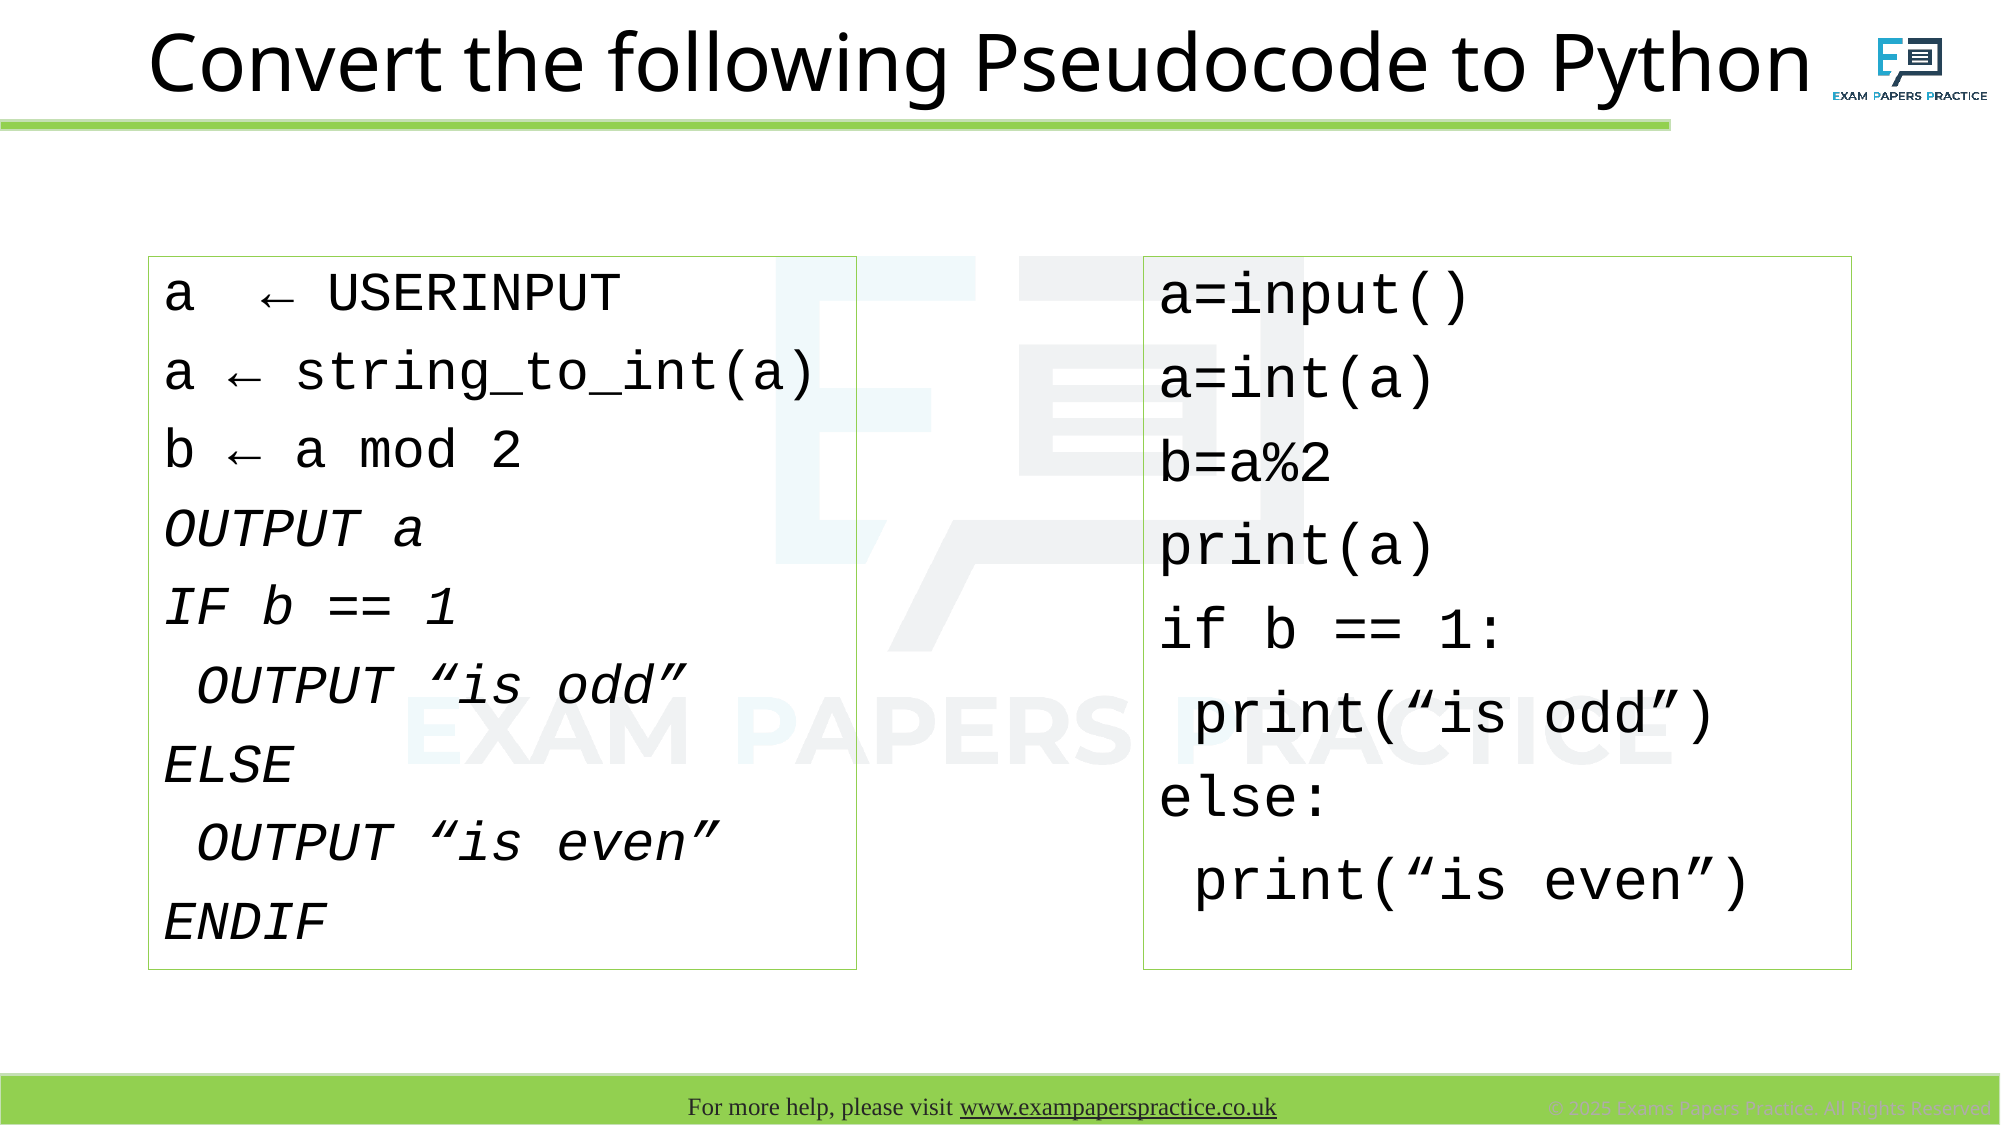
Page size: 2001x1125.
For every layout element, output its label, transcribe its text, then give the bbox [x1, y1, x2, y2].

text_box a=input() a=int(a) b=a%2 print(a) if b == 1: print(“is odd”) else: print(“is even”) [1143, 256, 1852, 970]
list a ← USERINPUT a ← string_to_int(a) b ← a mod 2 OUTPUT a IF b == 1 OUTPUT “is odd” ELSE OUTPUT “is even” ENDIF [148, 256, 857, 970]
title Convert the following Pseudocode to Python [132, 11, 1858, 121]
